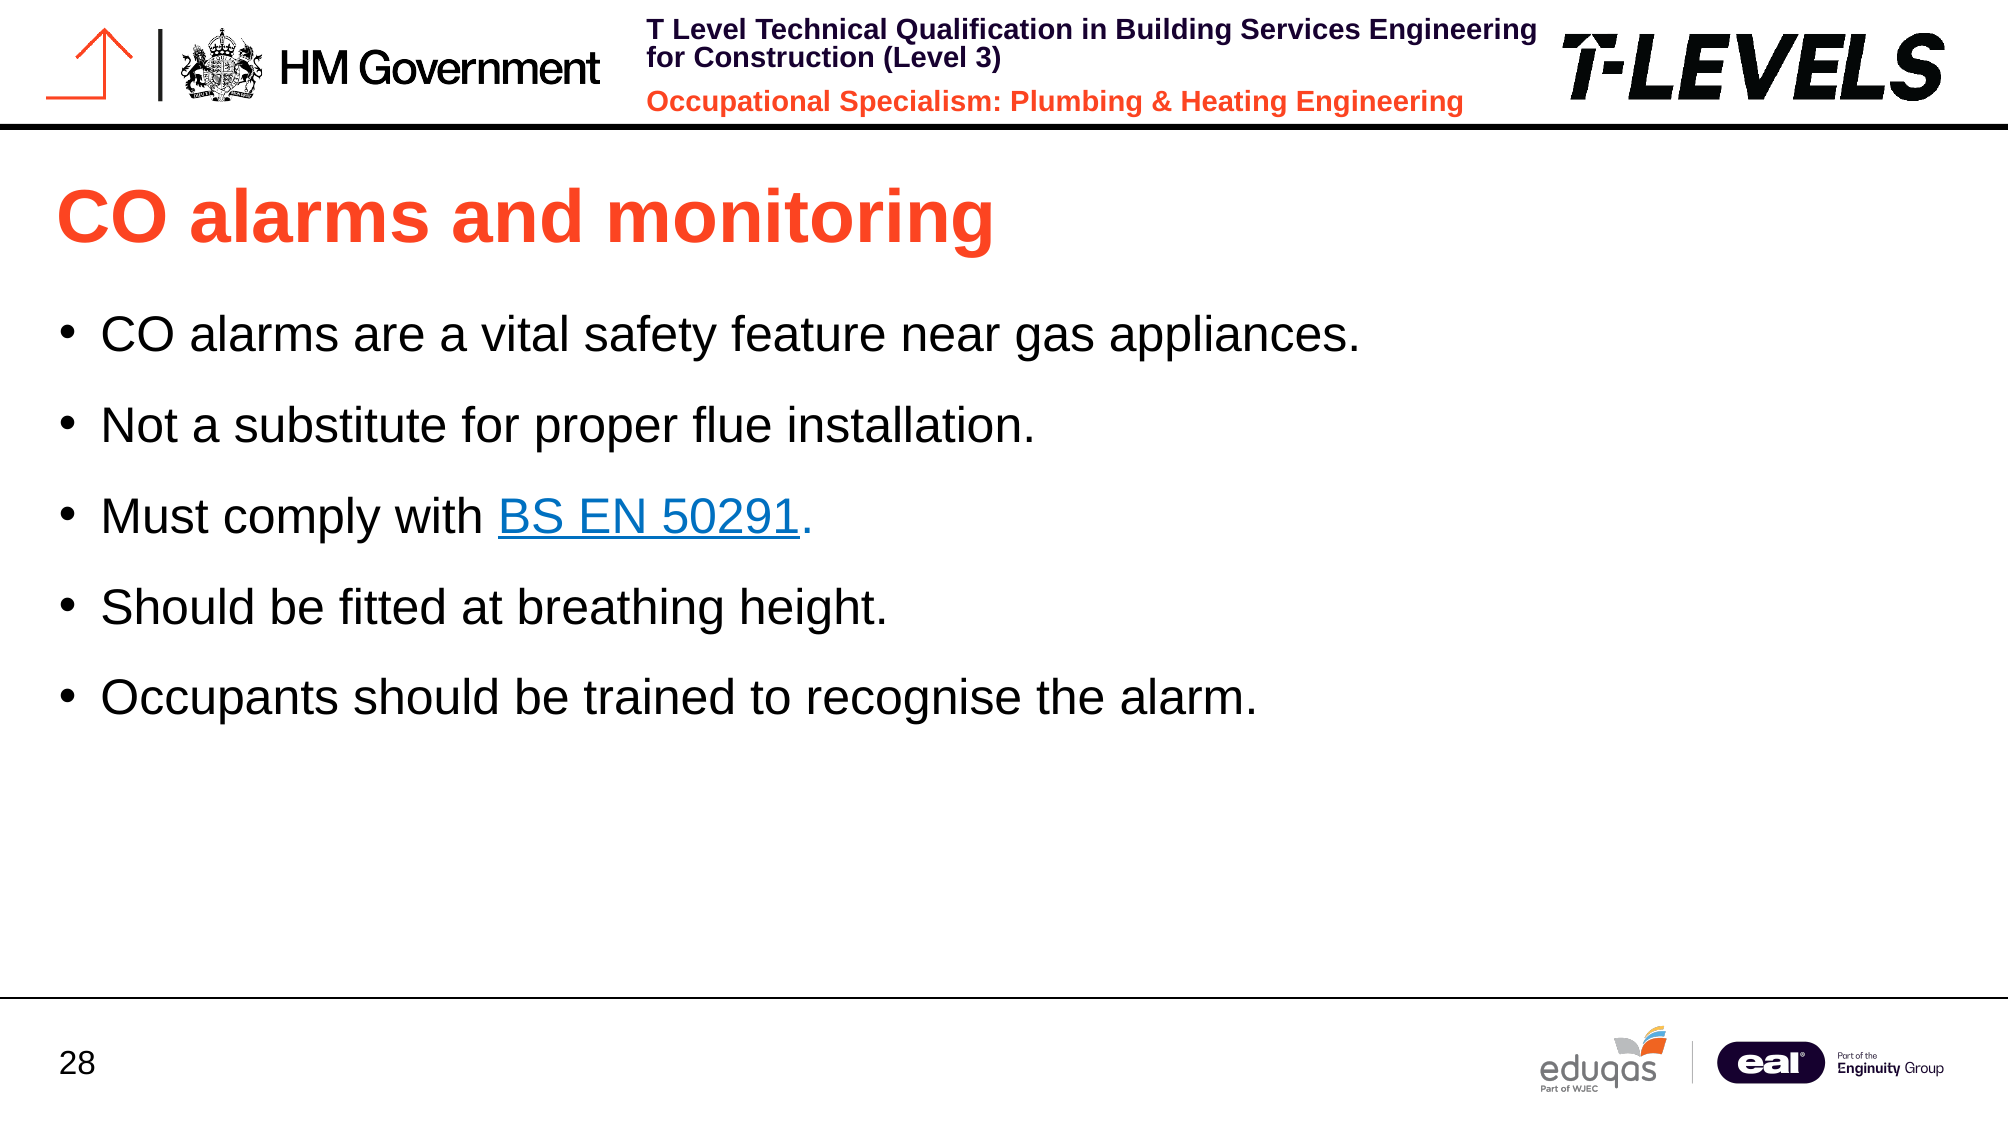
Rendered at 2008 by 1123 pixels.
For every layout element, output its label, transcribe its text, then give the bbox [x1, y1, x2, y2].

picture [1543, 25, 1964, 108]
title CO alarms and monitoring [41, 111, 1949, 314]
picture [158, 28, 600, 102]
list CO alarms are a vital safety feature near gas appliances. Not a substitute for proper flue installation. Must comply with BS EN 50291. Should be fitted at breathing height. Occupants should be trained to recognise the alarm. [59, 295, 1948, 958]
picture [41, 27, 139, 100]
picture [1535, 1021, 1949, 1097]
